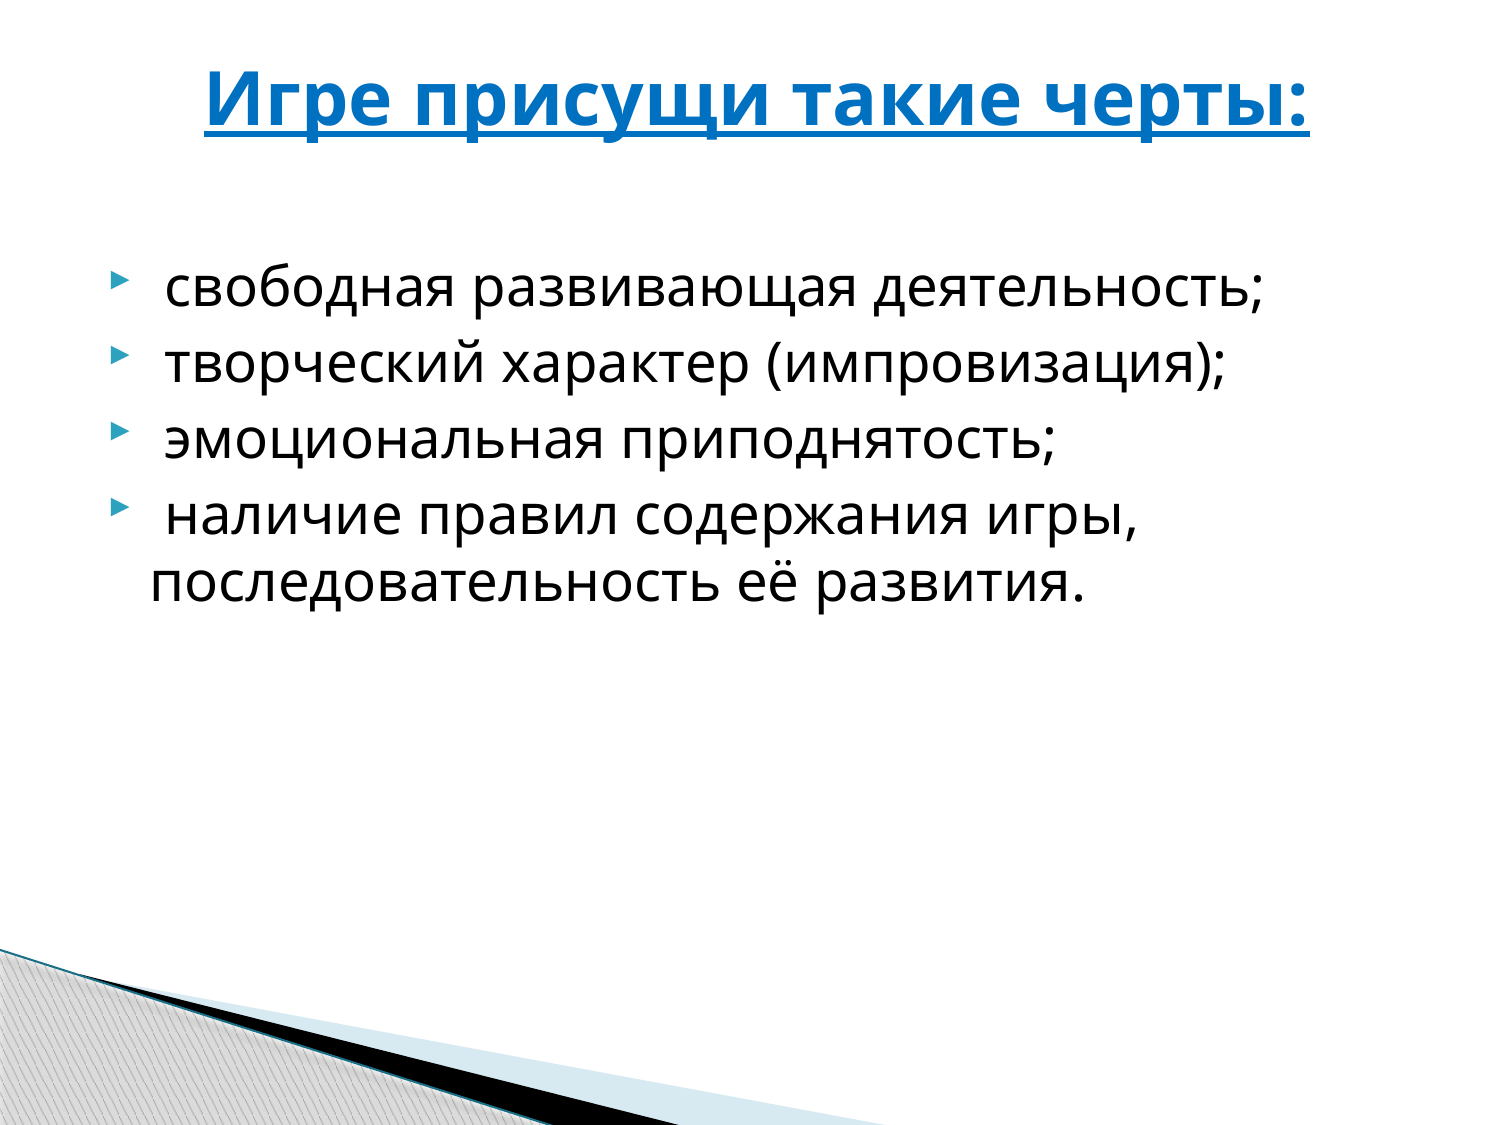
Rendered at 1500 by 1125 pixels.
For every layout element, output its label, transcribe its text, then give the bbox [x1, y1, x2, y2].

list свободная развивающая деятельность; творческий характер (импровизация); эмоциональная приподнятость; наличие правил содержания игры, последовательность её развития. [75, 243, 1425, 986]
title Игре присущи такие черты: [82, 46, 1432, 235]
